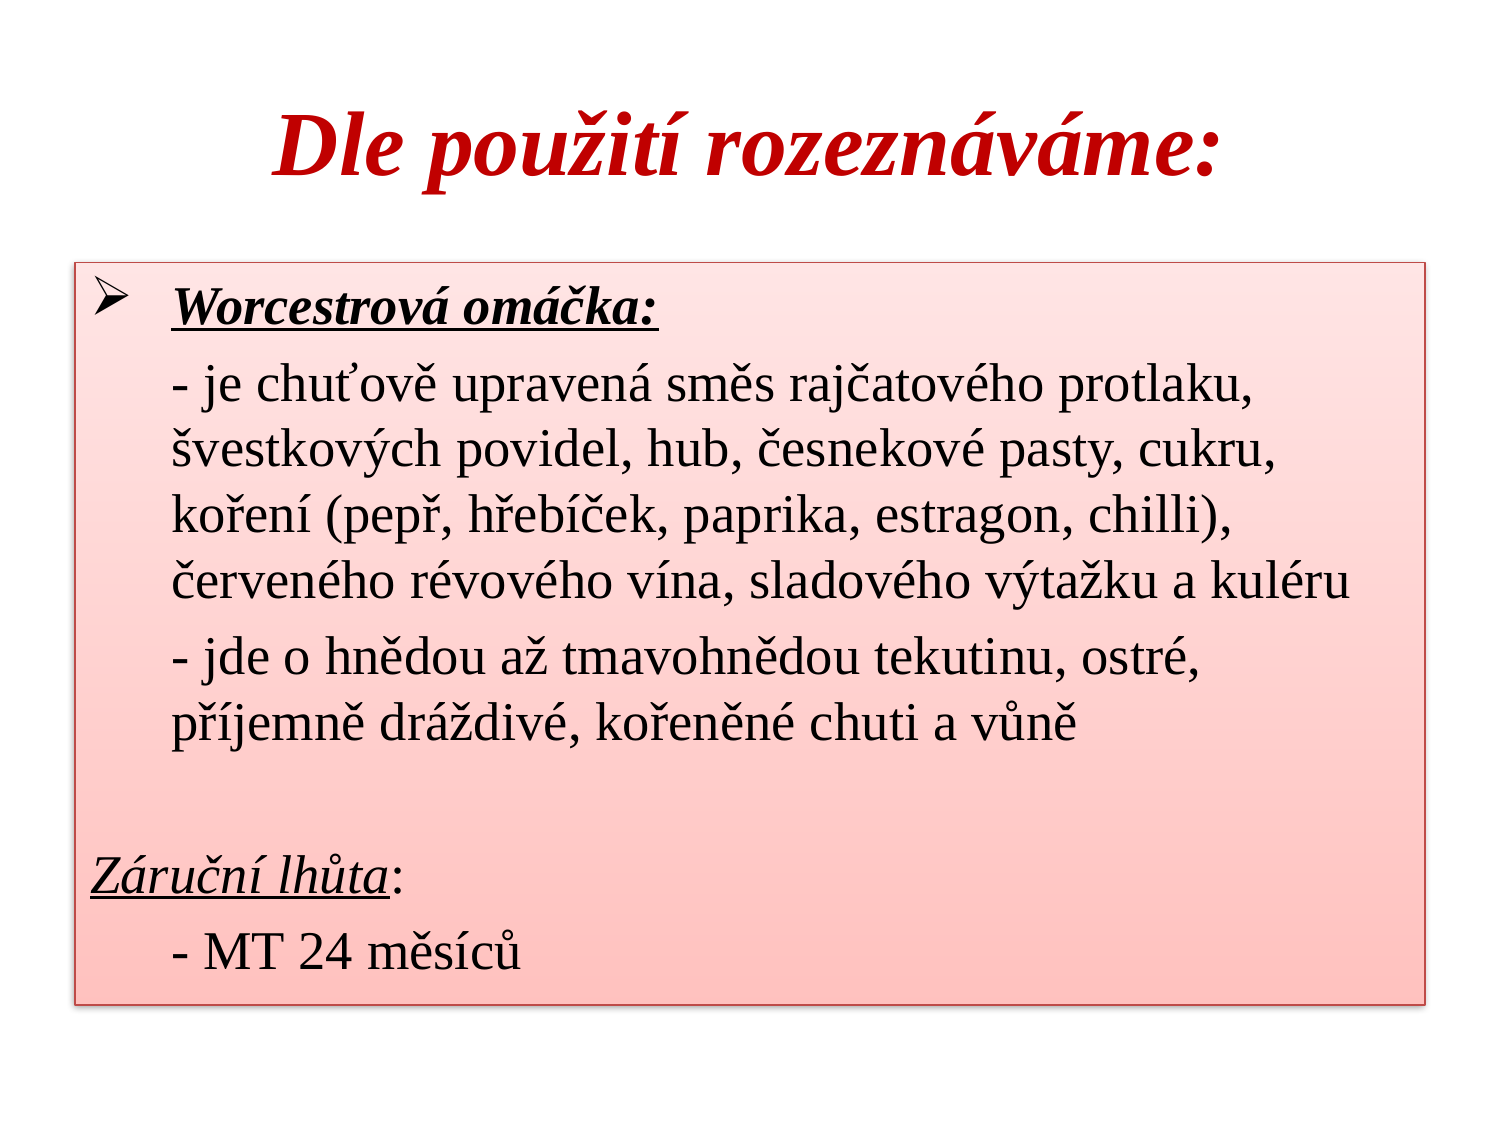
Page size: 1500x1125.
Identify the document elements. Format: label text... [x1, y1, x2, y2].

title Dle použití rozeznáváme: [75, 45, 1425, 233]
list Worcestrová omáčka: - je chuťově upravená směs rajčatového protlaku, švestkových povidel, hub, česnekové pasty, cukru, koření (pepř, hřebíček, paprika, estragon, chilli), červeného révového vína, sladového výtažku a kuléru - jde o hnědou až tmavohnědou tekutinu, ostré, příjemně dráždivé, kořeněné chuti a vůně Záruční lhůta: - MT 24 měsíců [74, 262, 1426, 1006]
